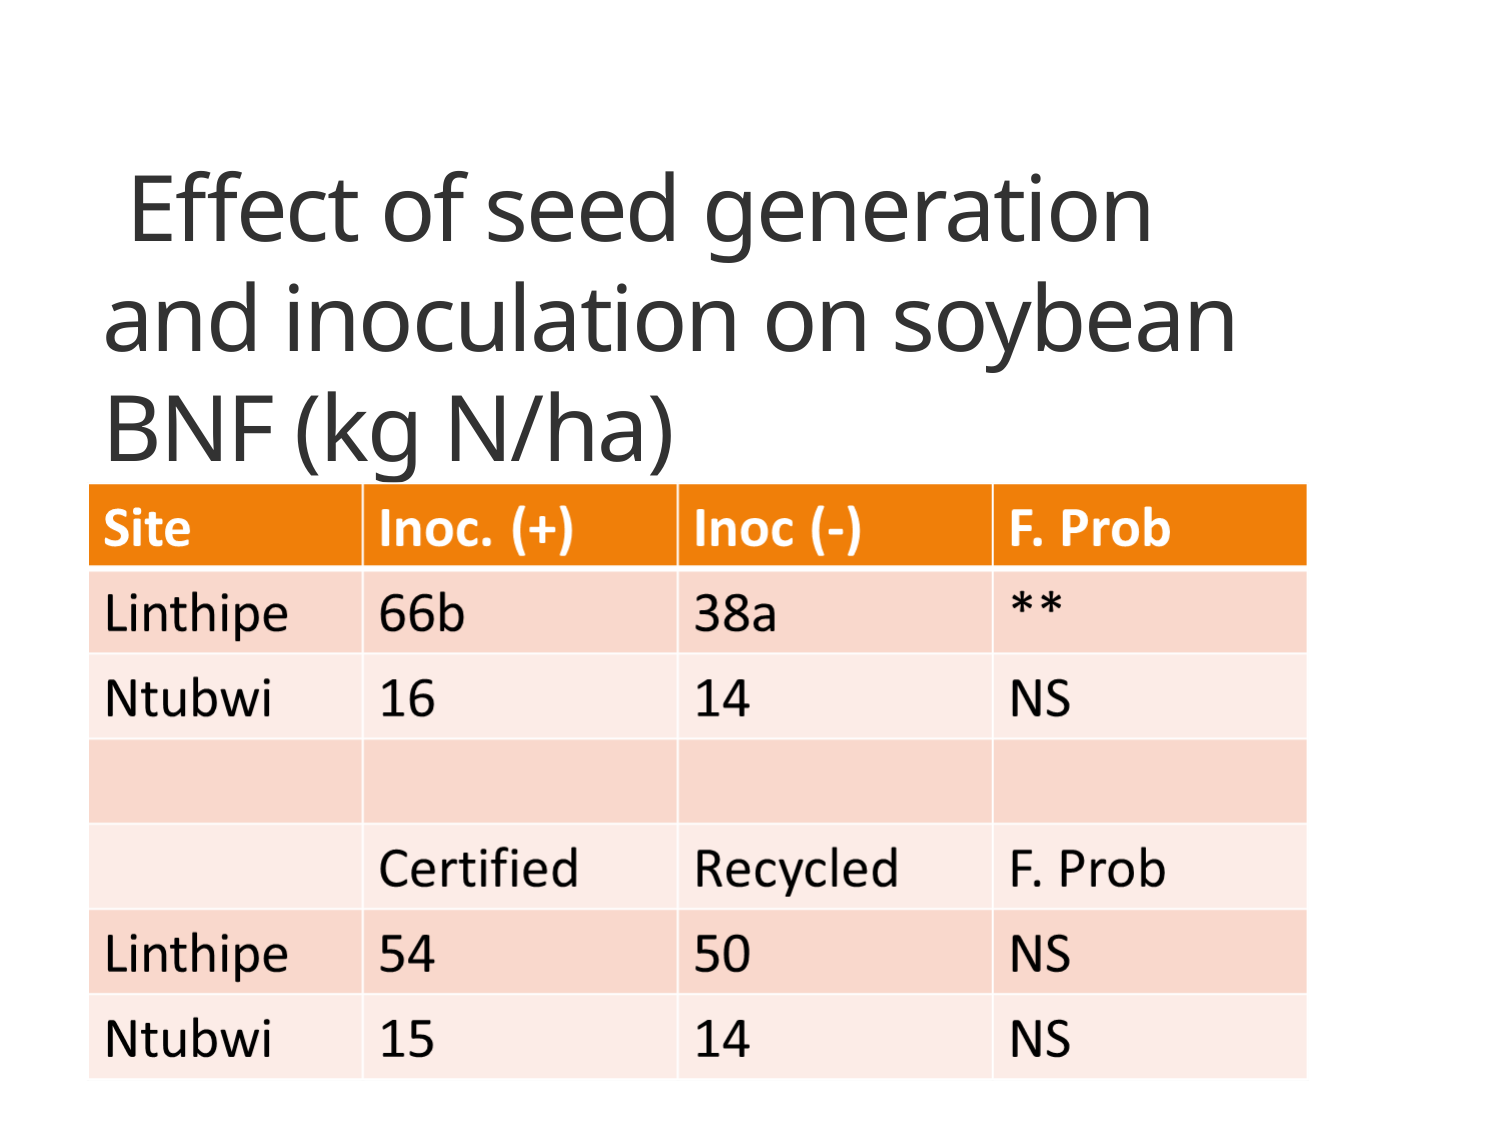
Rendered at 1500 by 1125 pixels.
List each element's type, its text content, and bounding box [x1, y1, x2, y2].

title Effect of seed generation and inoculation on soybean BNF (kg N/ha) [87, 142, 1338, 293]
picture [85, 474, 1312, 1109]
